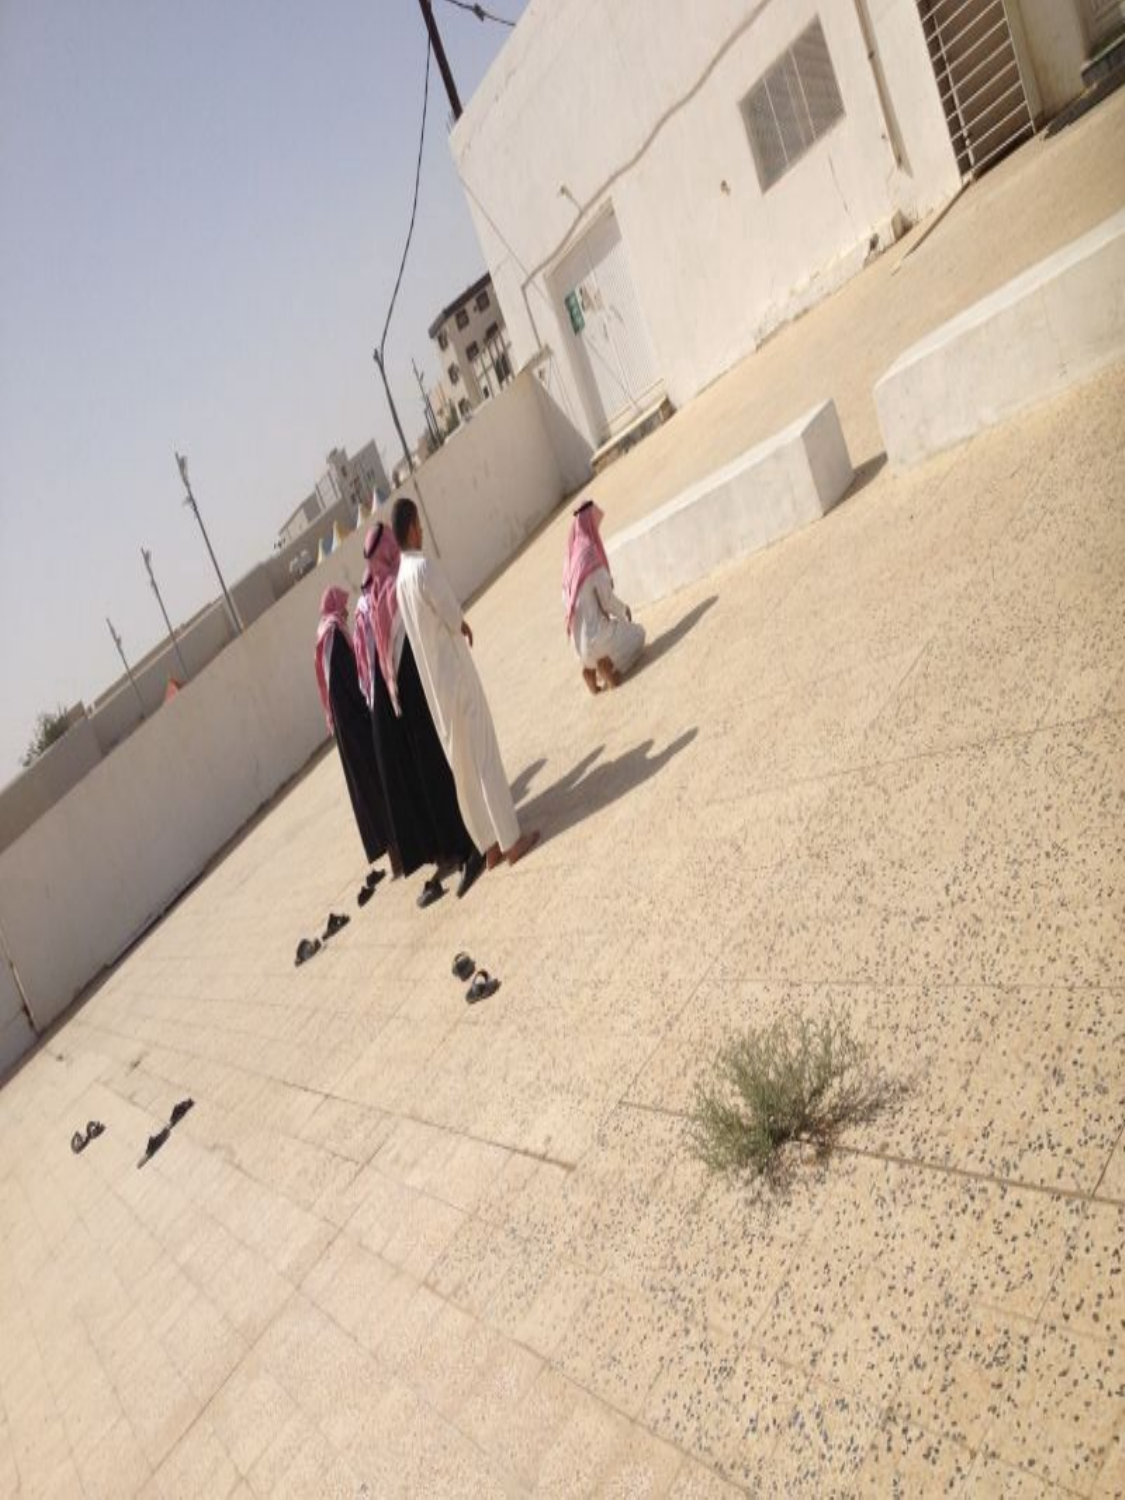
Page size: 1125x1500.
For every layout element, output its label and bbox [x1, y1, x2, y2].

list [0, 0, 1125, 1500]
